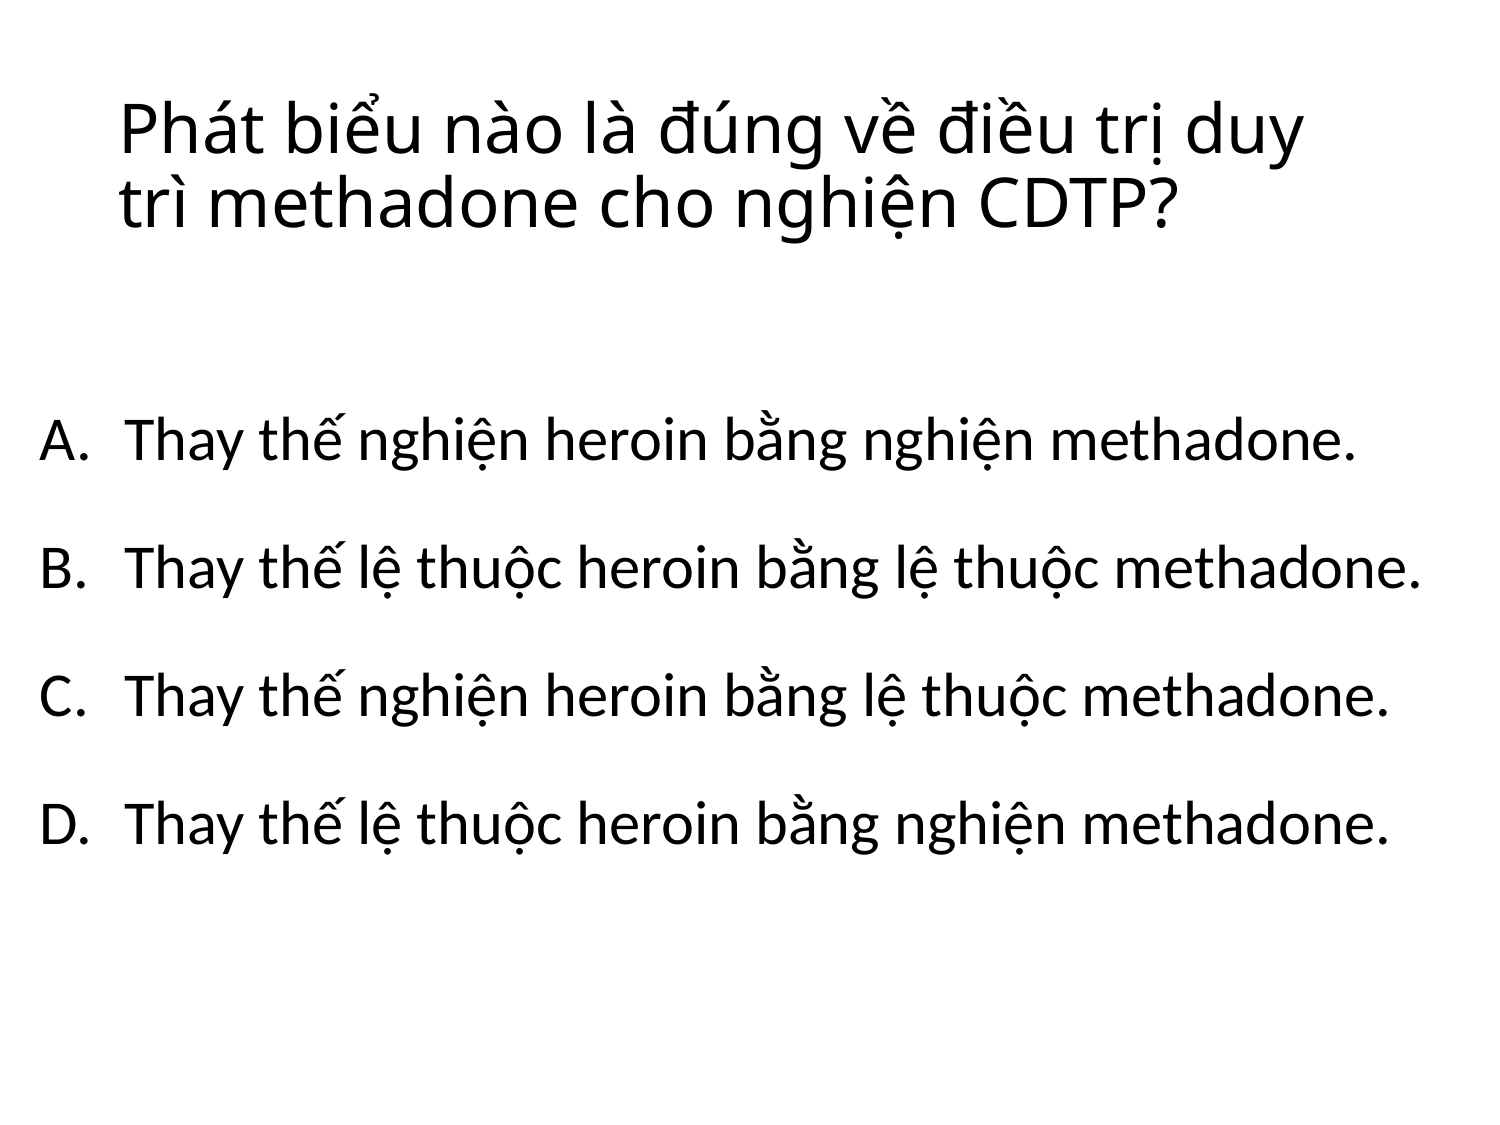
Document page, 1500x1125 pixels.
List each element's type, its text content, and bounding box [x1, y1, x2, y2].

list Thay thế nghiện heroin bằng nghiện methadone. Thay thế lệ thuộc heroin bằng lệ thuộc methadone. Thay thế nghiện heroin bằng lệ thuộc methadone. Thay thế lệ thuộc heroin bằng nghiện methadone. [24, 262, 1475, 1005]
title Phát biểu nào là đúng về điều trị duy trì methadone cho nghiện CDTP? [103, 59, 1397, 262]
